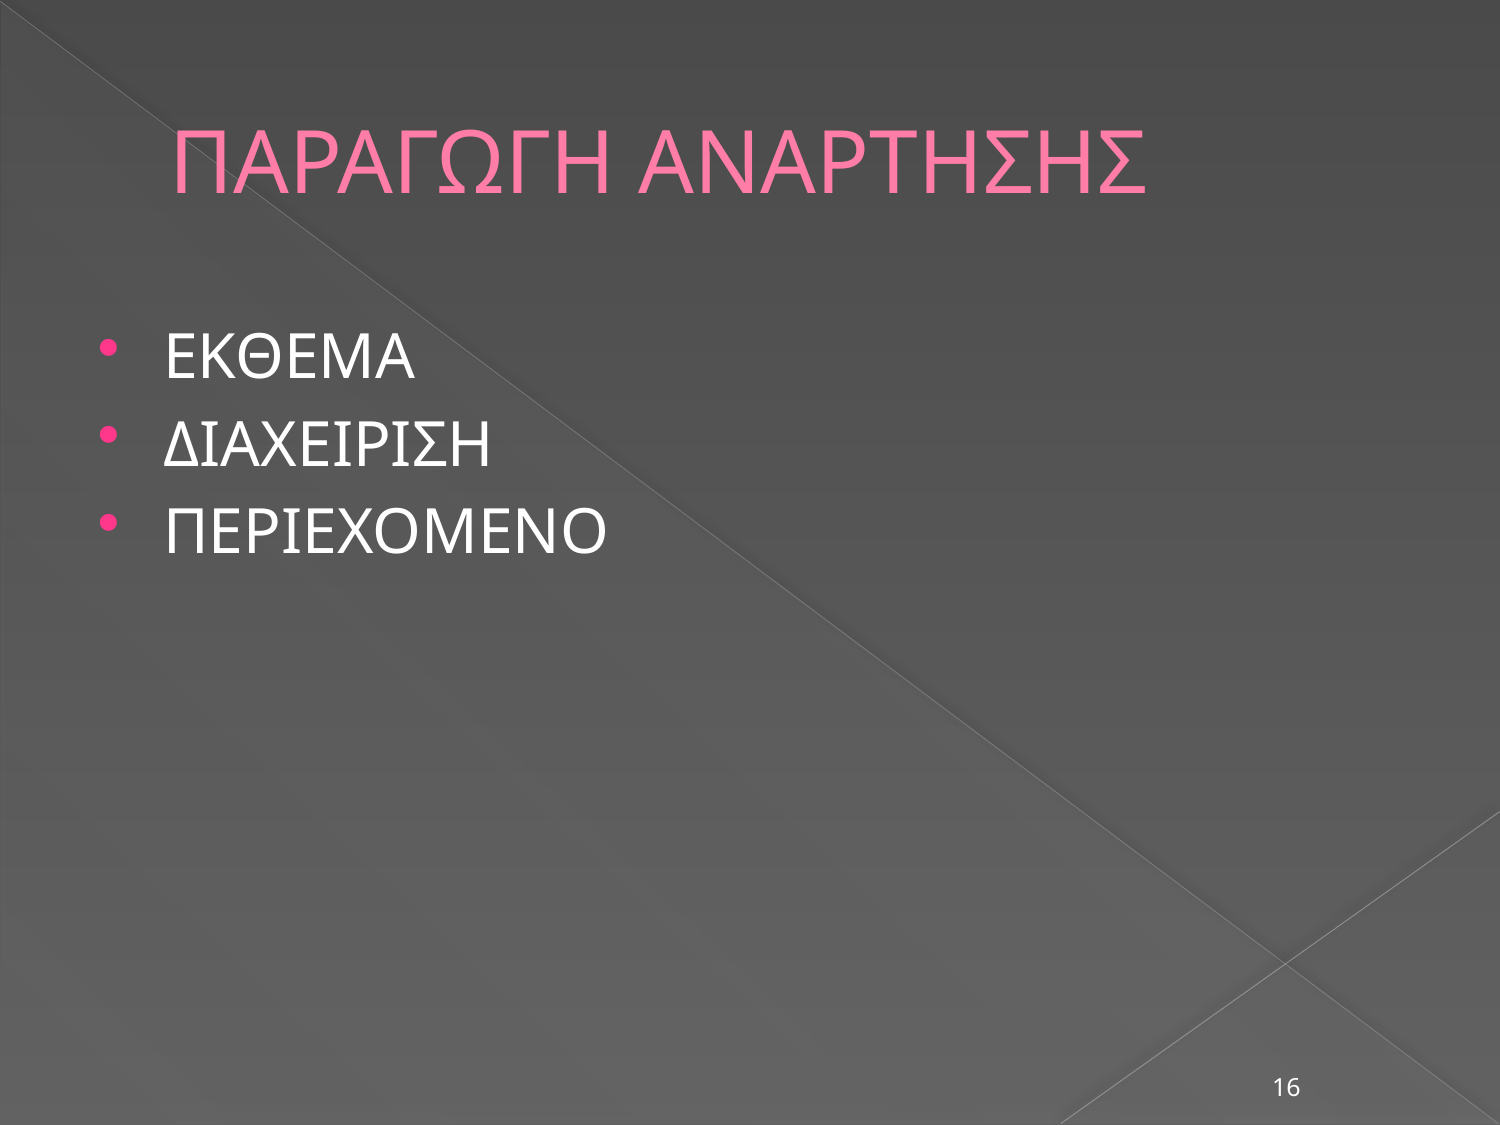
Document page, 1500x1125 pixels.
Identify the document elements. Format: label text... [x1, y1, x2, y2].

title ΠΑΡΑΓΩΓΗ ΑΝΑΡΤΗΣΗΣ [75, 43, 1425, 274]
list ΕΚΘΕΜΑ ΔΙΑΧΕΙΡΙΣΗ ΠΕΡΙΕΧΟΜΕΝΟ [75, 308, 1425, 1059]
slide_number 16 [1245, 1063, 1328, 1113]
